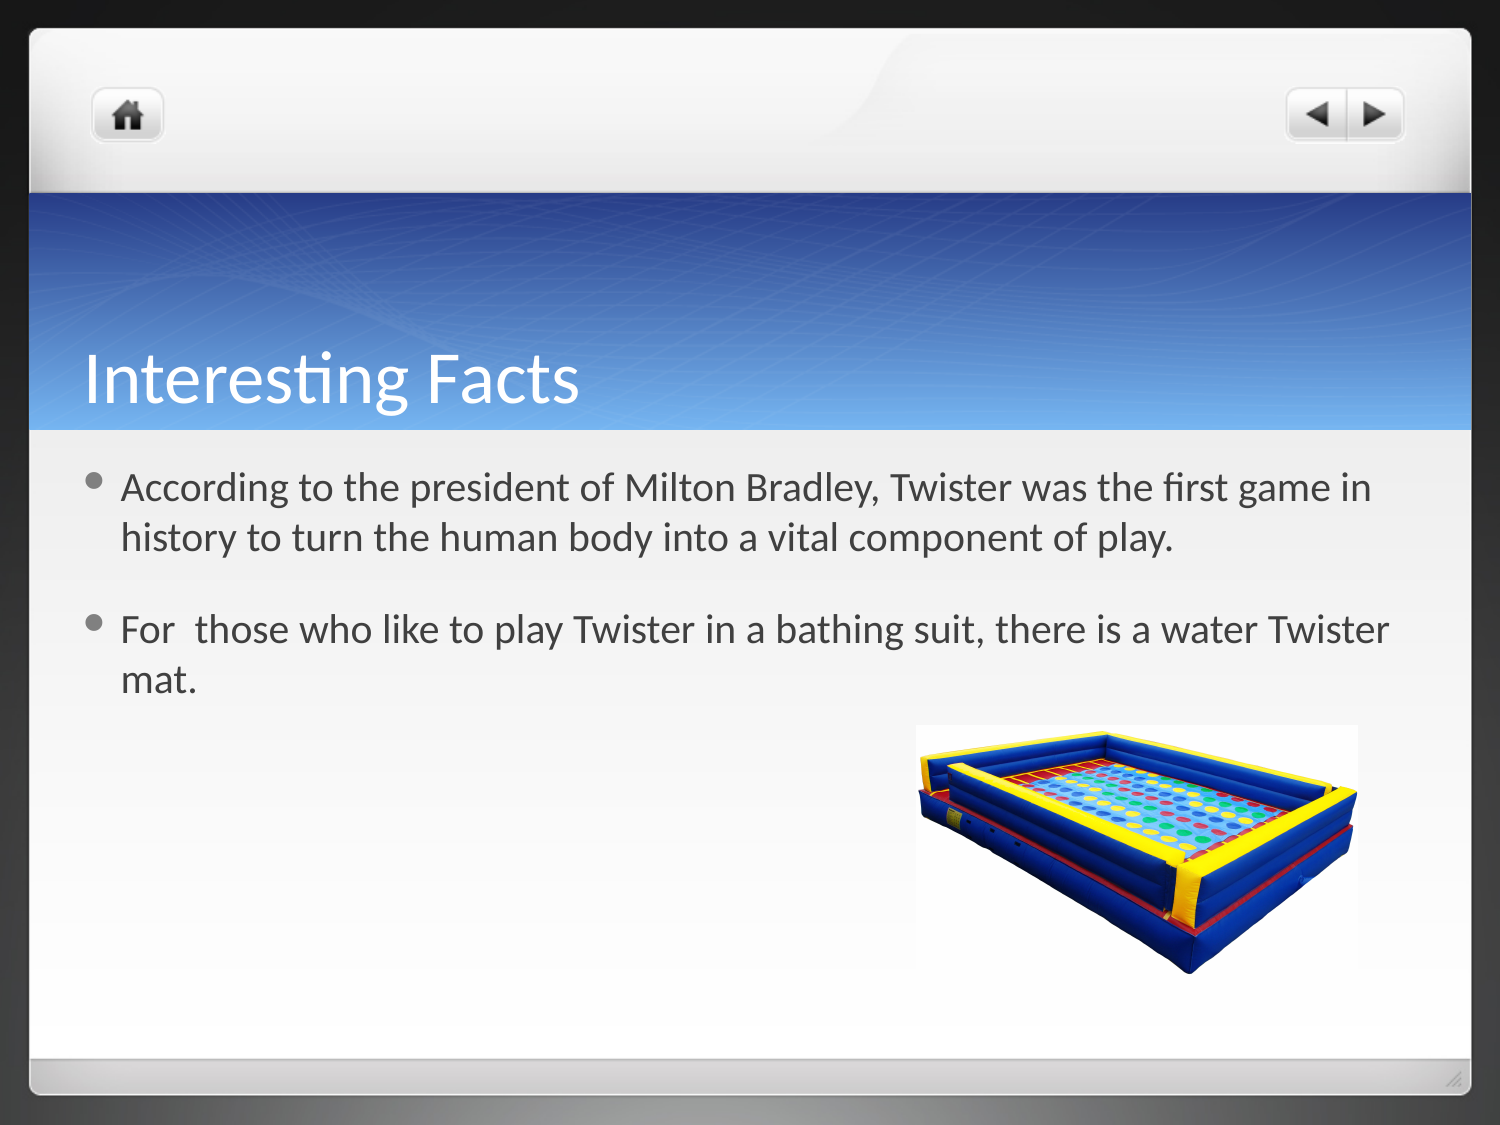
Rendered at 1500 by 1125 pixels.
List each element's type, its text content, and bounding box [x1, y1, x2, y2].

list According to the president of Milton Bradley, Twister was the first game in history to turn the human body into a vital component of play. For those who like to play Twister in a bathing suit, there is a water Twister mat. [68, 452, 1432, 1025]
title Interesting Facts [68, 238, 1432, 427]
picture [0, 0, 1500, 1125]
